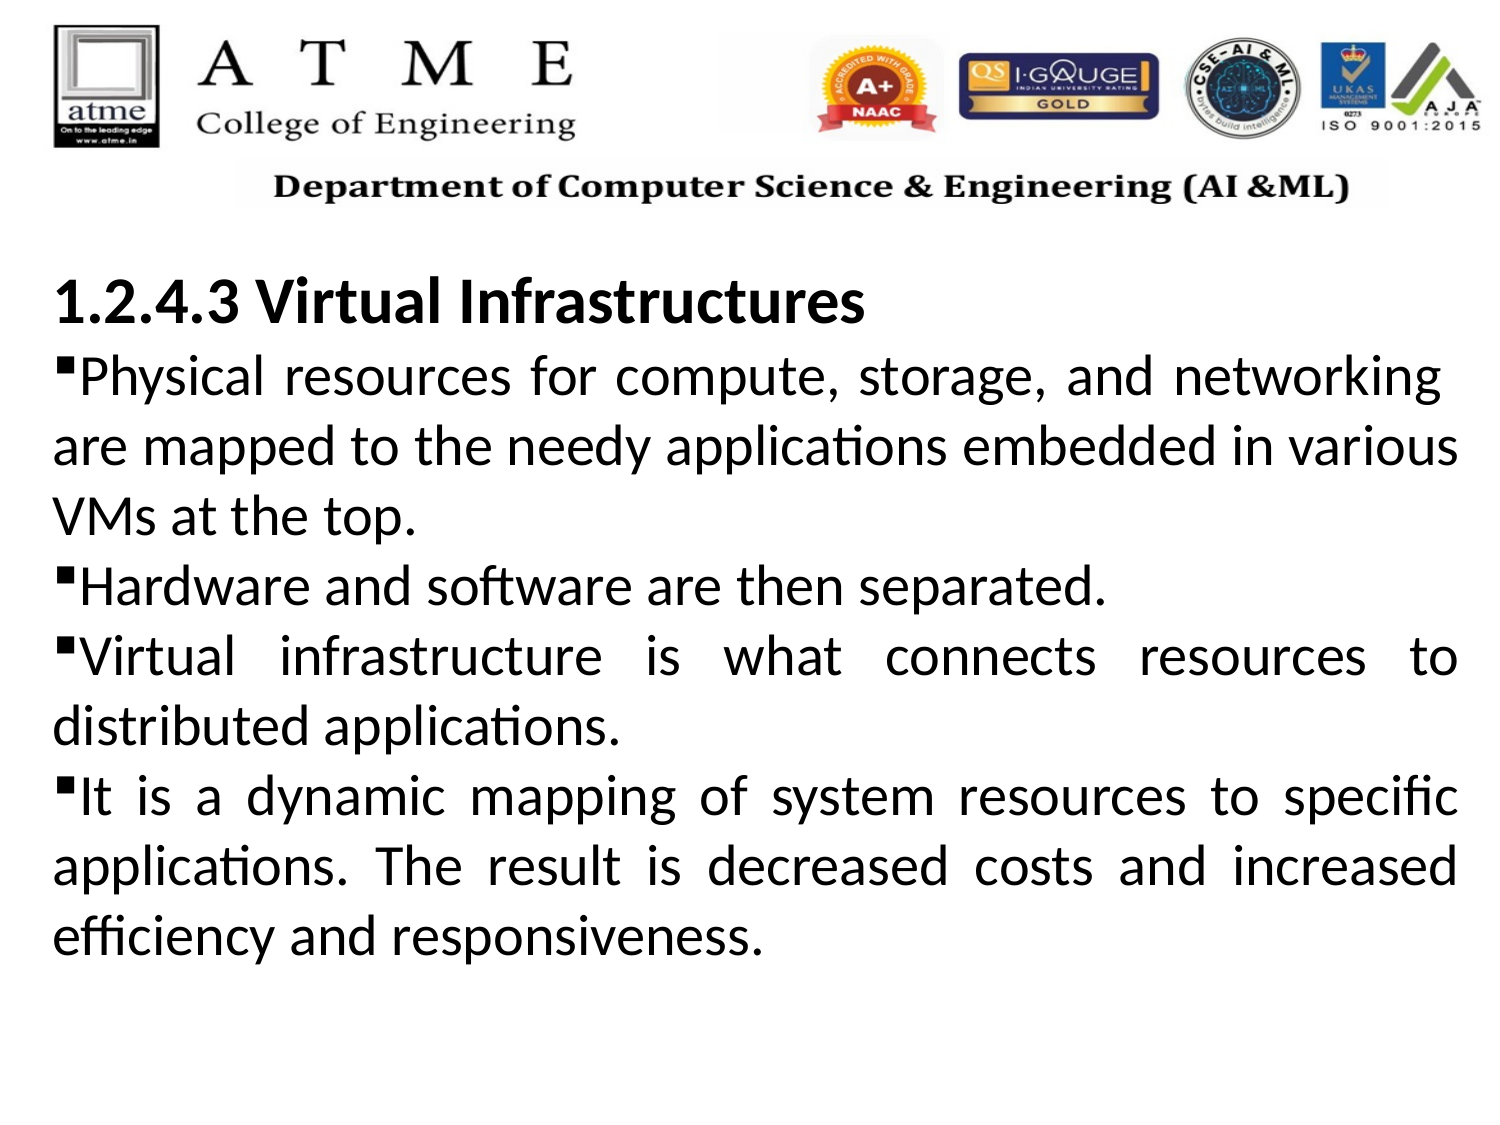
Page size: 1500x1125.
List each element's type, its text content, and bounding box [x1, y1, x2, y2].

text_box 1.2.4.3 Virtual Infrastructures Physical resources for compute, storage, and networking are mapped to the needy applications embedded in various VMs at the top. Hardware and software are then separated. Virtual infrastructure is what connects resources to distributed applications. It is a dynamic mapping of system resources to specific applications. The result is decreased costs and increased efficiency and responsiveness. [37, 249, 1475, 975]
picture [24, 0, 1500, 226]
